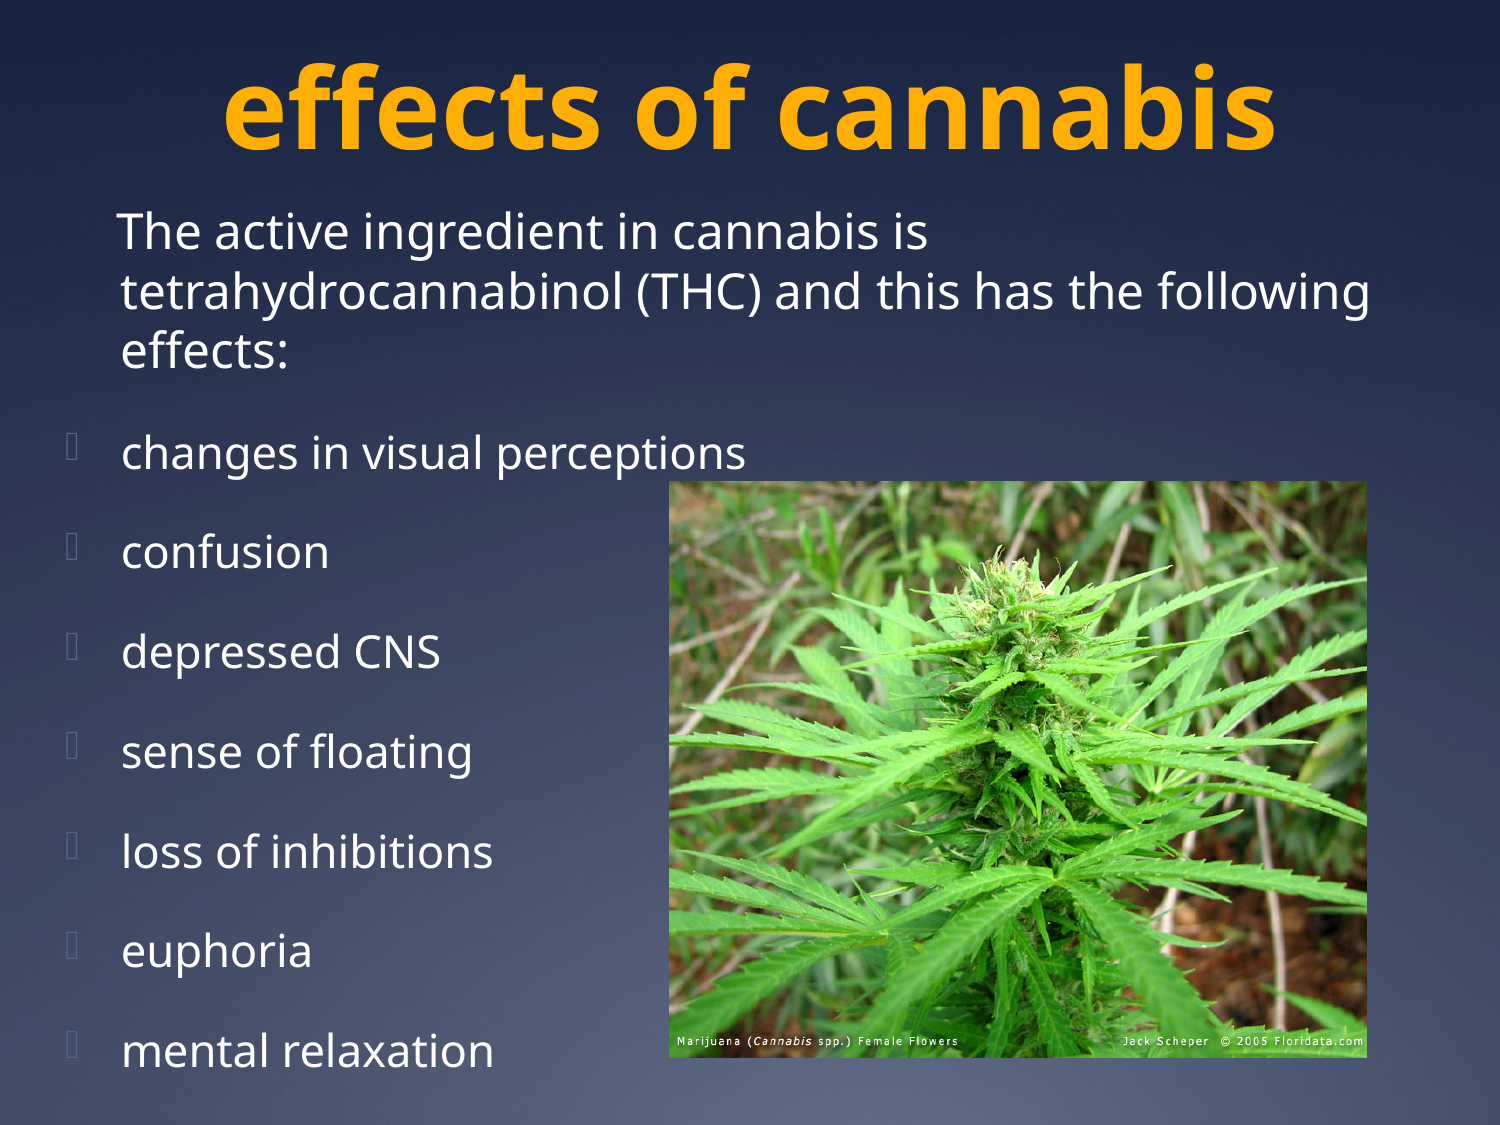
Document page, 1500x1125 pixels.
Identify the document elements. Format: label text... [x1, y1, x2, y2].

picture [668, 480, 1368, 1059]
title effects of cannabis [0, 29, 1500, 174]
list The active ingredient in cannabis is tetrahydrocannabinol (THC) and this has the following effects: changes in visual perceptions confusion depressed CNS sense of floating loss of inhibitions euphoria mental relaxation [50, 193, 1400, 1090]
